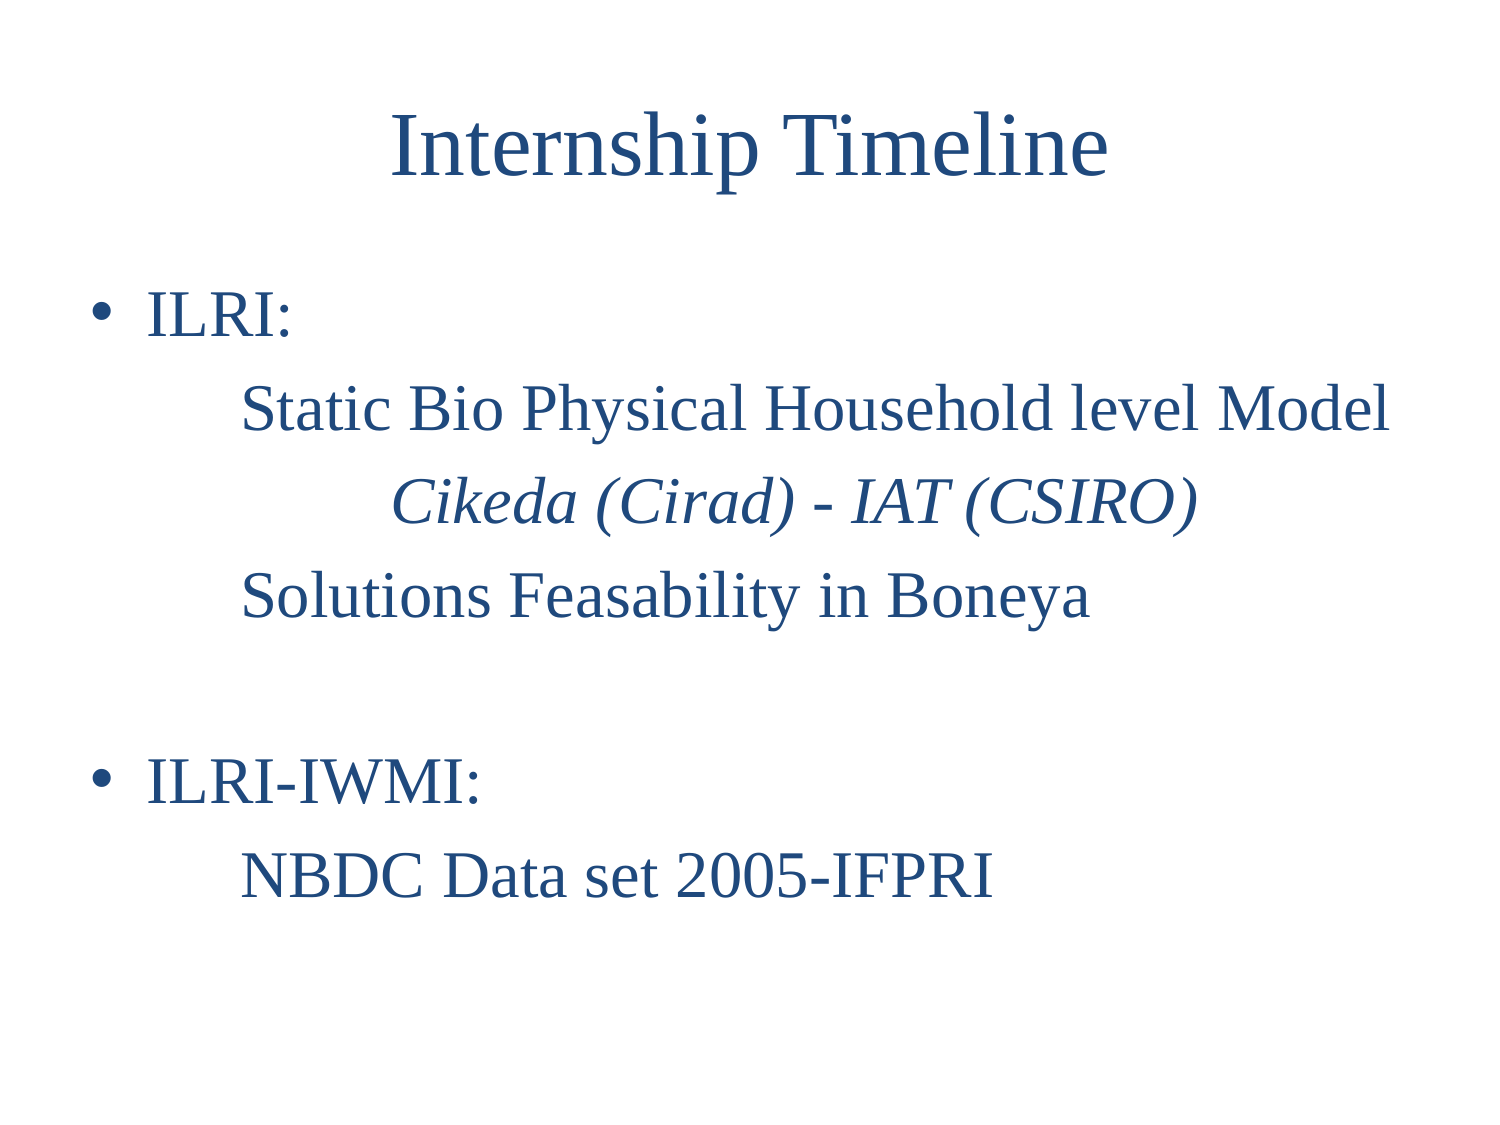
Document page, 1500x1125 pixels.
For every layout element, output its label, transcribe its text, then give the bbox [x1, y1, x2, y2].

title Internship Timeline [75, 45, 1425, 233]
list ILRI: Static Bio Physical Household level Model Cikeda (Cirad) - IAT (CSIRO) Solutions Feasability in Boneya ILRI-IWMI: NBDC Data set 2005-IFPRI [75, 262, 1463, 1005]
